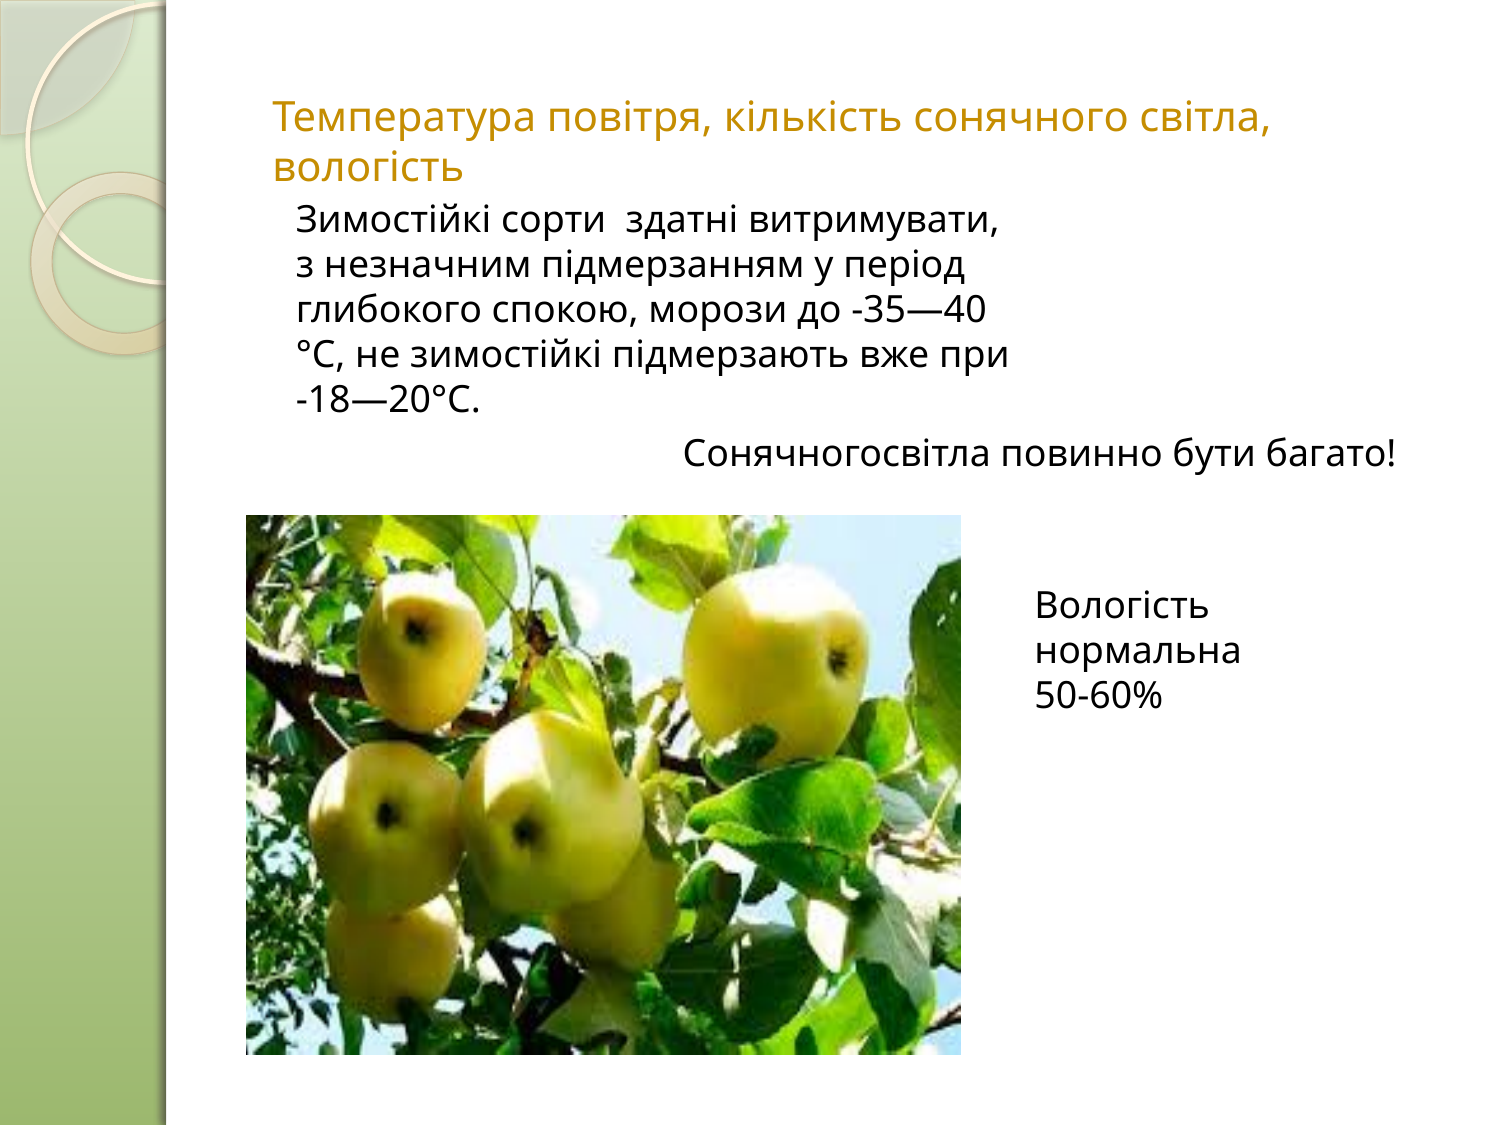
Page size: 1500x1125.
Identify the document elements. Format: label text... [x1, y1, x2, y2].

text_box Вологість нормальна 50-60% [1019, 574, 1430, 724]
text_box Сонячногосвітла повинно бути багато! [667, 421, 1418, 482]
text_box Температура повітря, кількість сонячного світла, вологість [257, 81, 1418, 197]
text_box Зимостійкі сорти здатні витримувати, з незначним підмерзанням у період глибокого спокою, морози до -35—40 °С, не зимостійкі підмерзають вже при -18—20°С. [281, 197, 1032, 473]
picture [245, 515, 962, 1055]
